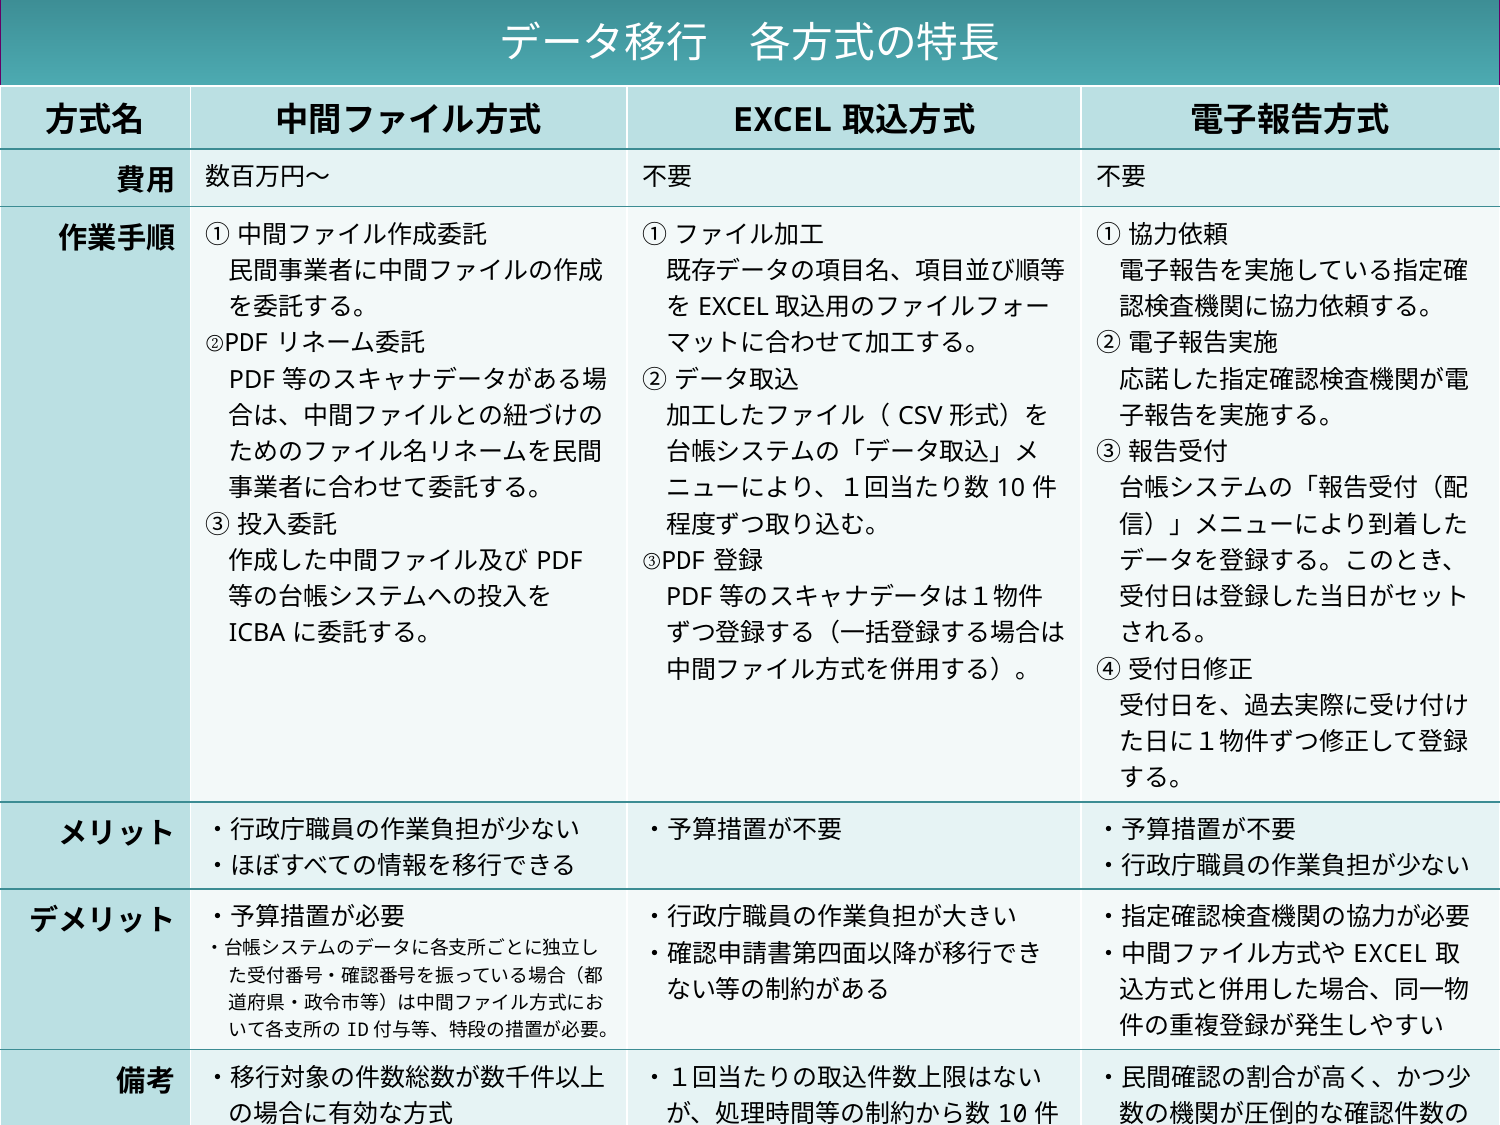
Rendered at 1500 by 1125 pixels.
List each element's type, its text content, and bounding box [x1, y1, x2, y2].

table_cell ・民間確認の割合が高く、かつ少数の機関が圧倒的な確認件数のシェアを占める特定行政庁において有効な方式 [1082, 1050, 1499, 1125]
table_cell ①中間ファイル作成委託 民間事業者に中間ファイルの作成を委託する。 ②PDFリネーム委託 PDF等のスキャナデータがある場合は、中間ファイルとの紐づけのためのファイル名リネームを民間事業者に合わせて委託する。 ③投入委託 作成した中間ファイル及びPDF等の台帳システムへの投入をICBAに委託する。 [191, 207, 626, 801]
table_cell ・予算措置が不要 ・行政庁職員の作業負担が少ない [1082, 803, 1499, 888]
table_header 電子報告方式 [1082, 87, 1499, 148]
table_cell ①協力依頼 電子報告を実施している指定確認検査機関に協力依頼する。 ②電子報告実施 応諾した指定確認検査機関が電子報告を実施する。 ③報告受付 台帳システムの「報告受付（配信）」メニューにより到着したデータを登録する。このとき、受付日は登録した当日がセットされる。 ④受付日修正 受付日を、過去実際に受け付けた日に１物件ずつ修正して登録する。 [1082, 207, 1499, 801]
table_header EXCEL取込方式 [628, 87, 1080, 148]
table_cell メリット [1, 803, 190, 888]
table_cell 費用 [1, 150, 190, 206]
table_header 方式名 [1, 87, 190, 148]
table_cell ・予算措置が必要 ・台帳システムのデータに各支所ごとに独立した受付番号・確認番号を振っている場合（都道府県・政令市等）は中間ファイル方式において各支所のID付与等、特段の措置が必要。 [191, 890, 626, 1049]
table_cell 不要 [628, 150, 1080, 206]
table_cell ・指定確認検査機関の協力が必要 ・中間ファイル方式やEXCEL取込方式と併用した場合、同一物件の重複登録が発生しやすい [1082, 890, 1499, 1049]
table_cell ①ファイル加工 既存データの項目名、項目並び順等をEXCEL取込用のファイルフォーマットに合わせて加工する。 ②データ取込 加工したファイル（CSV形式）を台帳システムの「データ取込」メニューにより、１回当たり数10件程度ずつ取り込む。 ③PDF登録 PDF等のスキャナデータは１物件ずつ登録する（一括登録する場合は中間ファイル方式を併用する）。 [628, 207, 1080, 801]
table_cell ・行政庁職員の作業負担が少ない ・ほぼすべての情報を移行できる [191, 803, 626, 888]
table_cell 不要 [1082, 150, 1499, 206]
table_cell 備考 [1, 1050, 190, 1125]
table_cell 数百万円～ [191, 150, 626, 206]
table_header 中間ファイル方式 [191, 87, 626, 148]
table_cell ・移行対象の件数総数が数千件以上の場合に有効な方式 ・住宅・建築物アスベスト改修事業の一環でデータ移行する場合、費用全額が国庫補助対象 [191, 1050, 626, 1125]
table_cell ・行政庁職員の作業負担が大きい ・確認申請書第四面以降が移行できない等の制約がある [628, 890, 1080, 1049]
table_cell デメリット [1, 890, 190, 1049]
table_cell ・１回当たりの取込件数上限はないが、処理時間等の制約から数10件が一般的 ・移行対象の件数総数が数百件程度の場合に有効な方式 [628, 1050, 1080, 1125]
text_box データ移行 各方式の特長 [0, 0, 1500, 85]
table_cell ・予算措置が不要 [628, 803, 1080, 888]
table_cell 作業手順 [1, 207, 190, 801]
